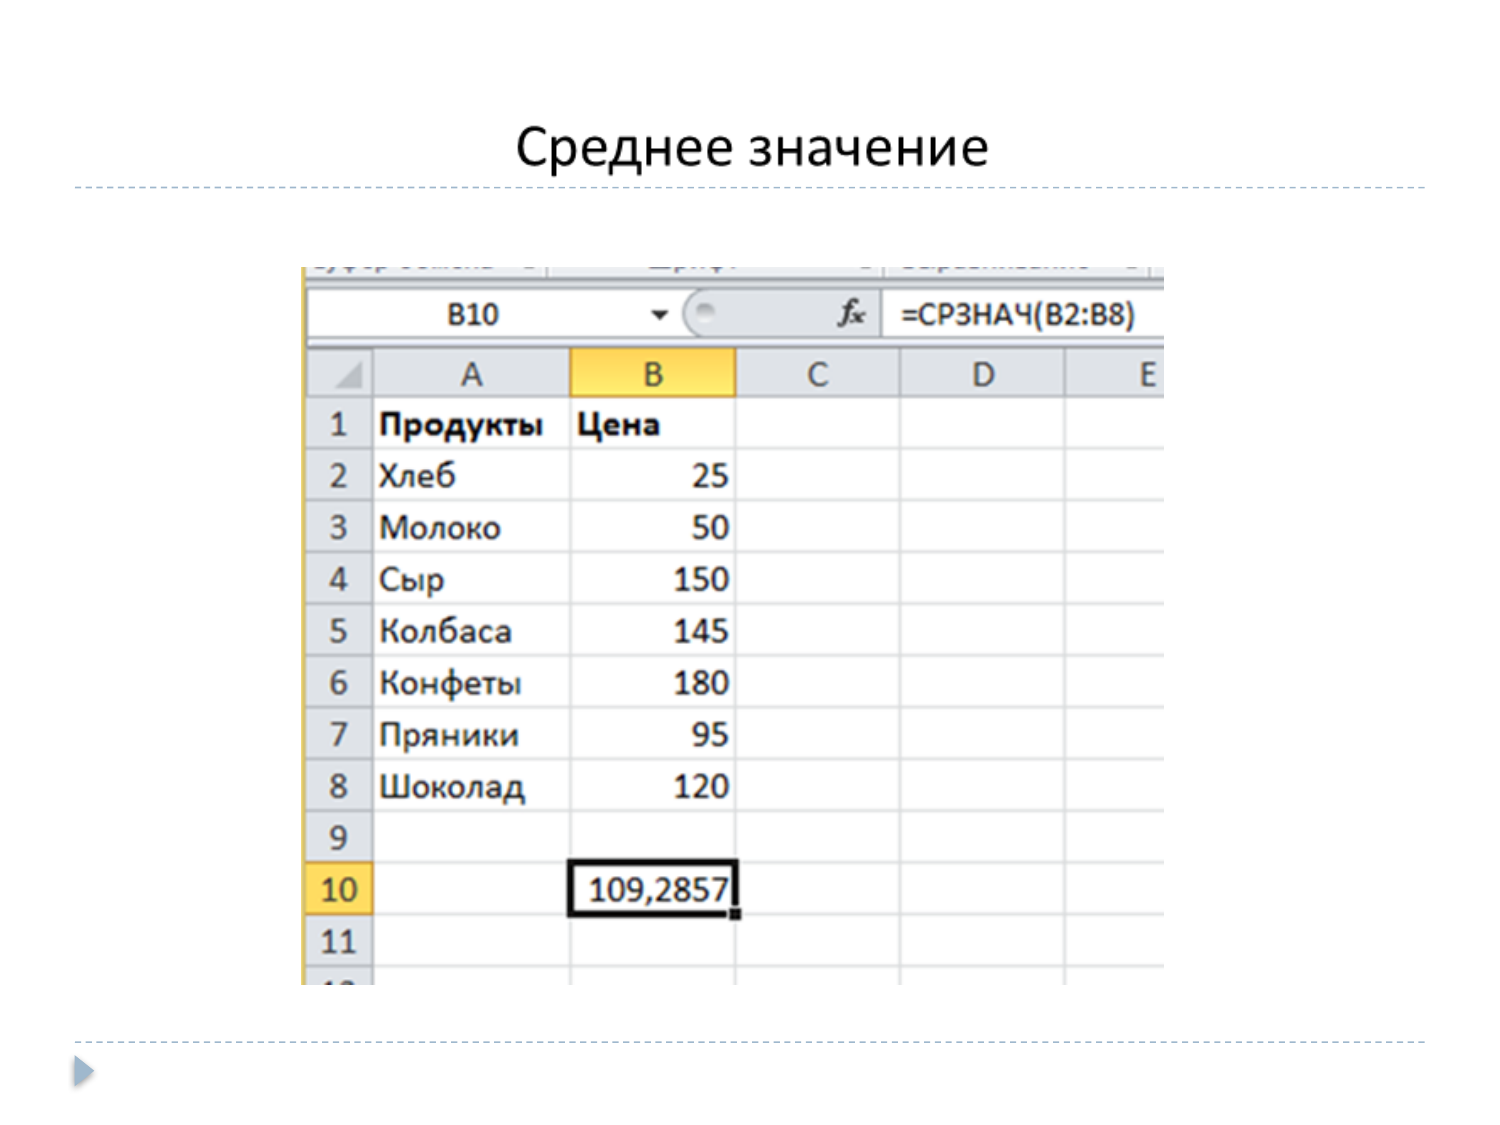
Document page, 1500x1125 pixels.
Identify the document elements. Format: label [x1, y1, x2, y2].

list [300, 266, 1164, 985]
picture [478, 89, 1029, 221]
